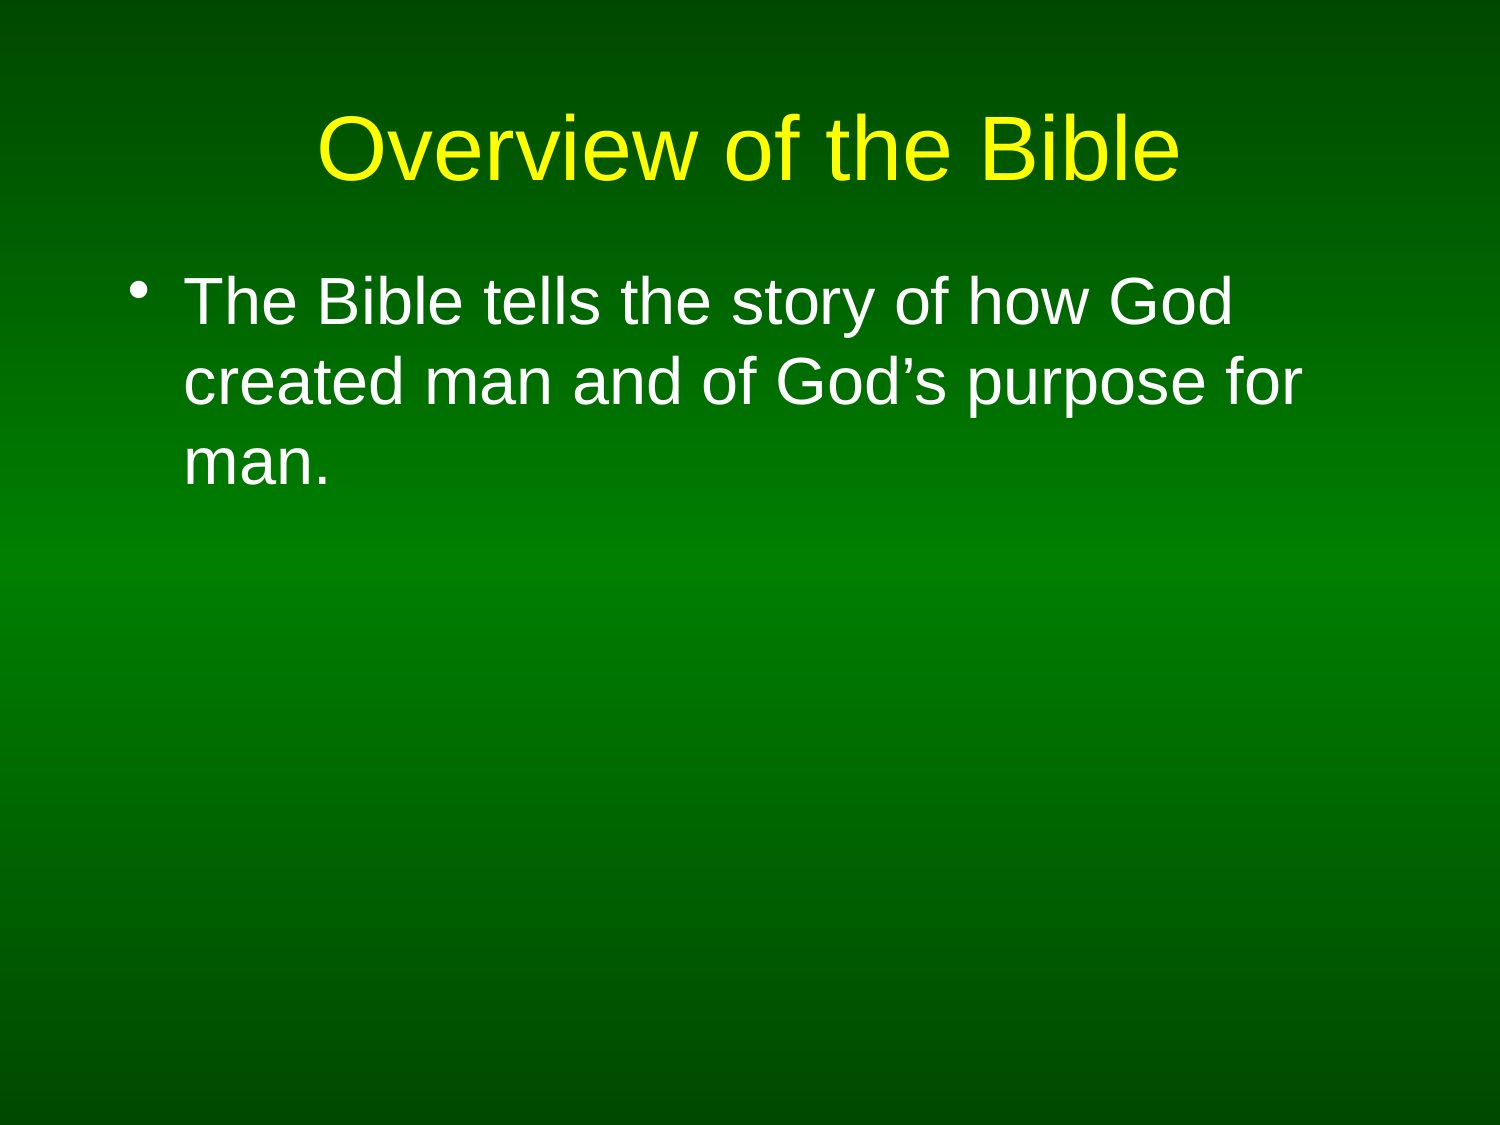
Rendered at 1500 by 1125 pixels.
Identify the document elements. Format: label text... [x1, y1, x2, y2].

list The Bible tells the story of how God created man and of God’s purpose for man. [112, 249, 1388, 1063]
title Overview of the Bible [112, 50, 1388, 238]
